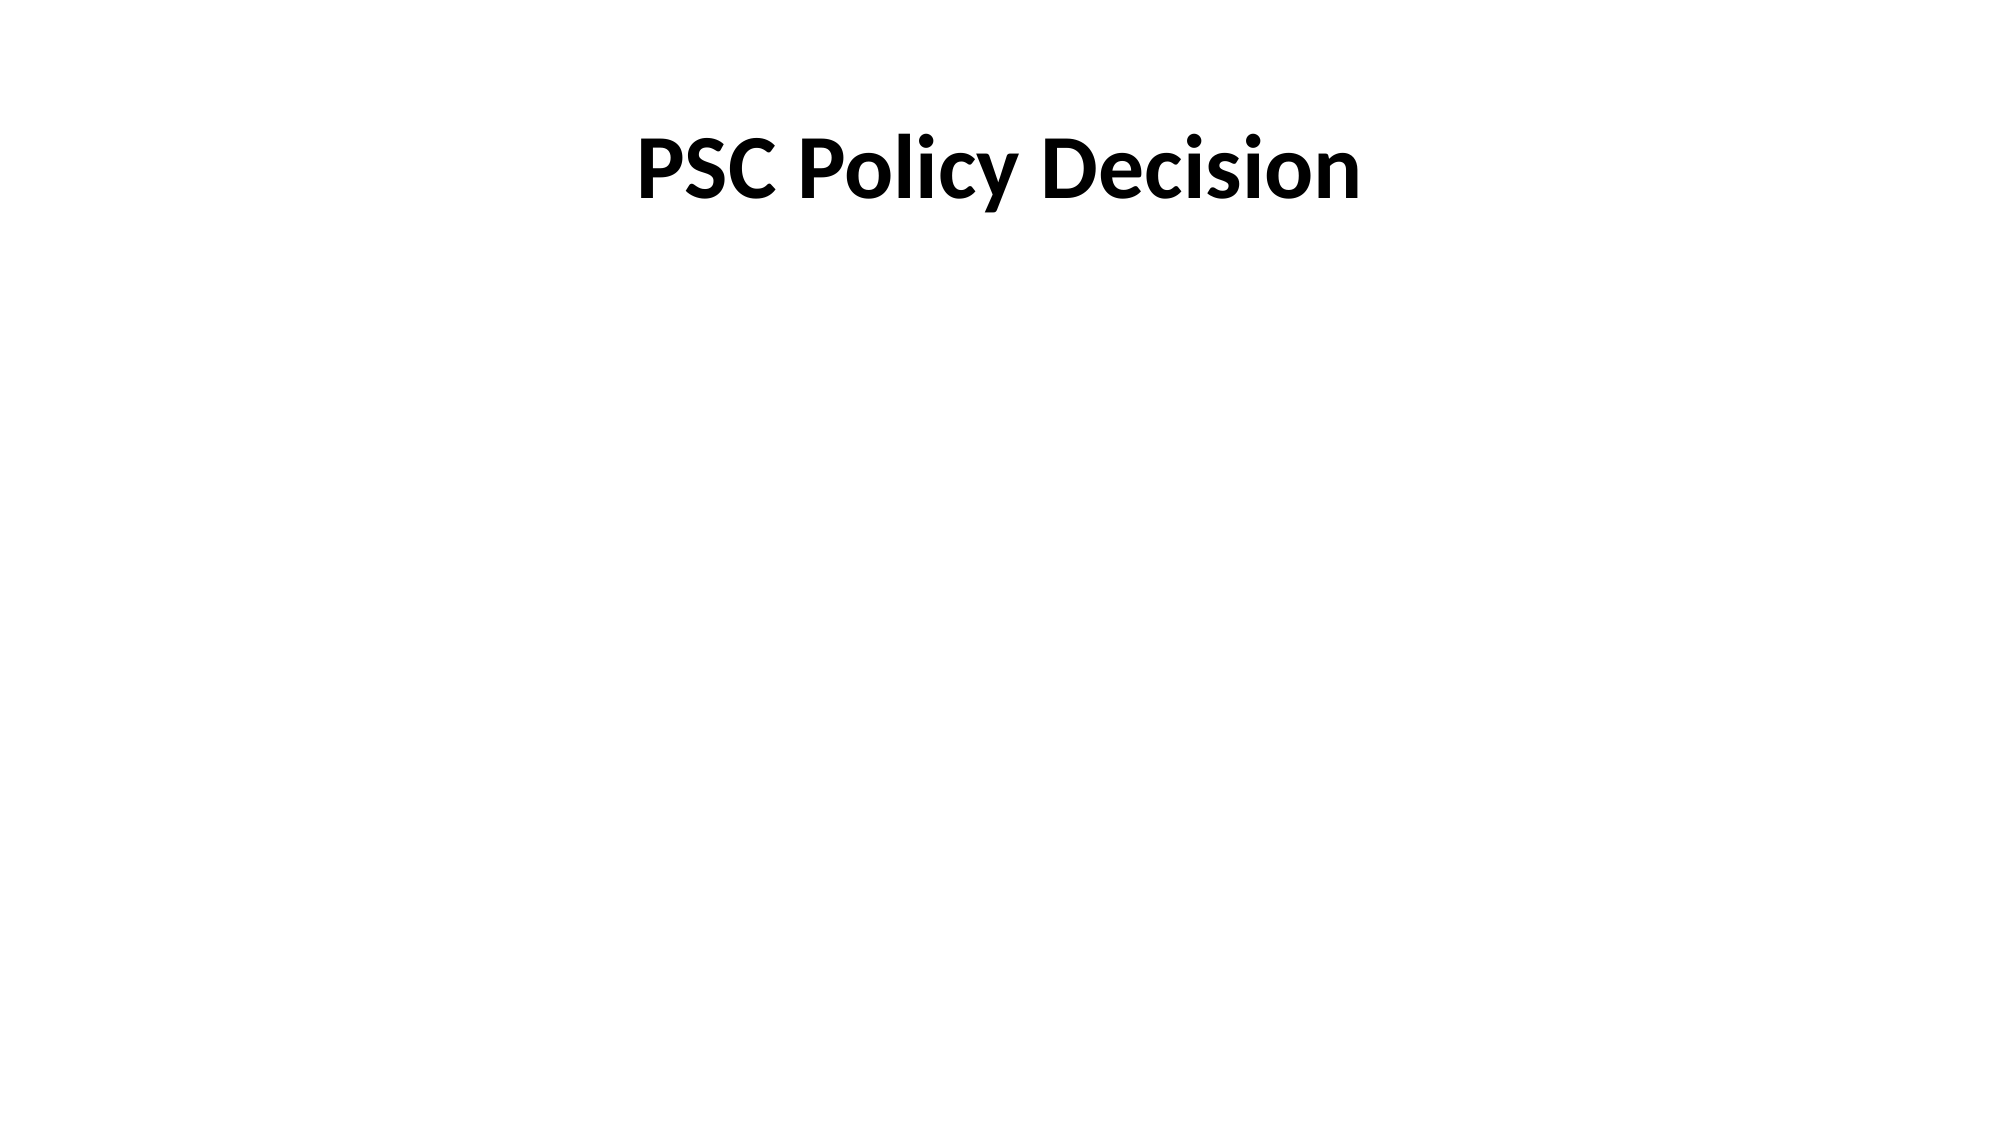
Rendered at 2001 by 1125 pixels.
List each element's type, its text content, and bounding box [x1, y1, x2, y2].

title PSC Policy Decision [137, 59, 1863, 278]
